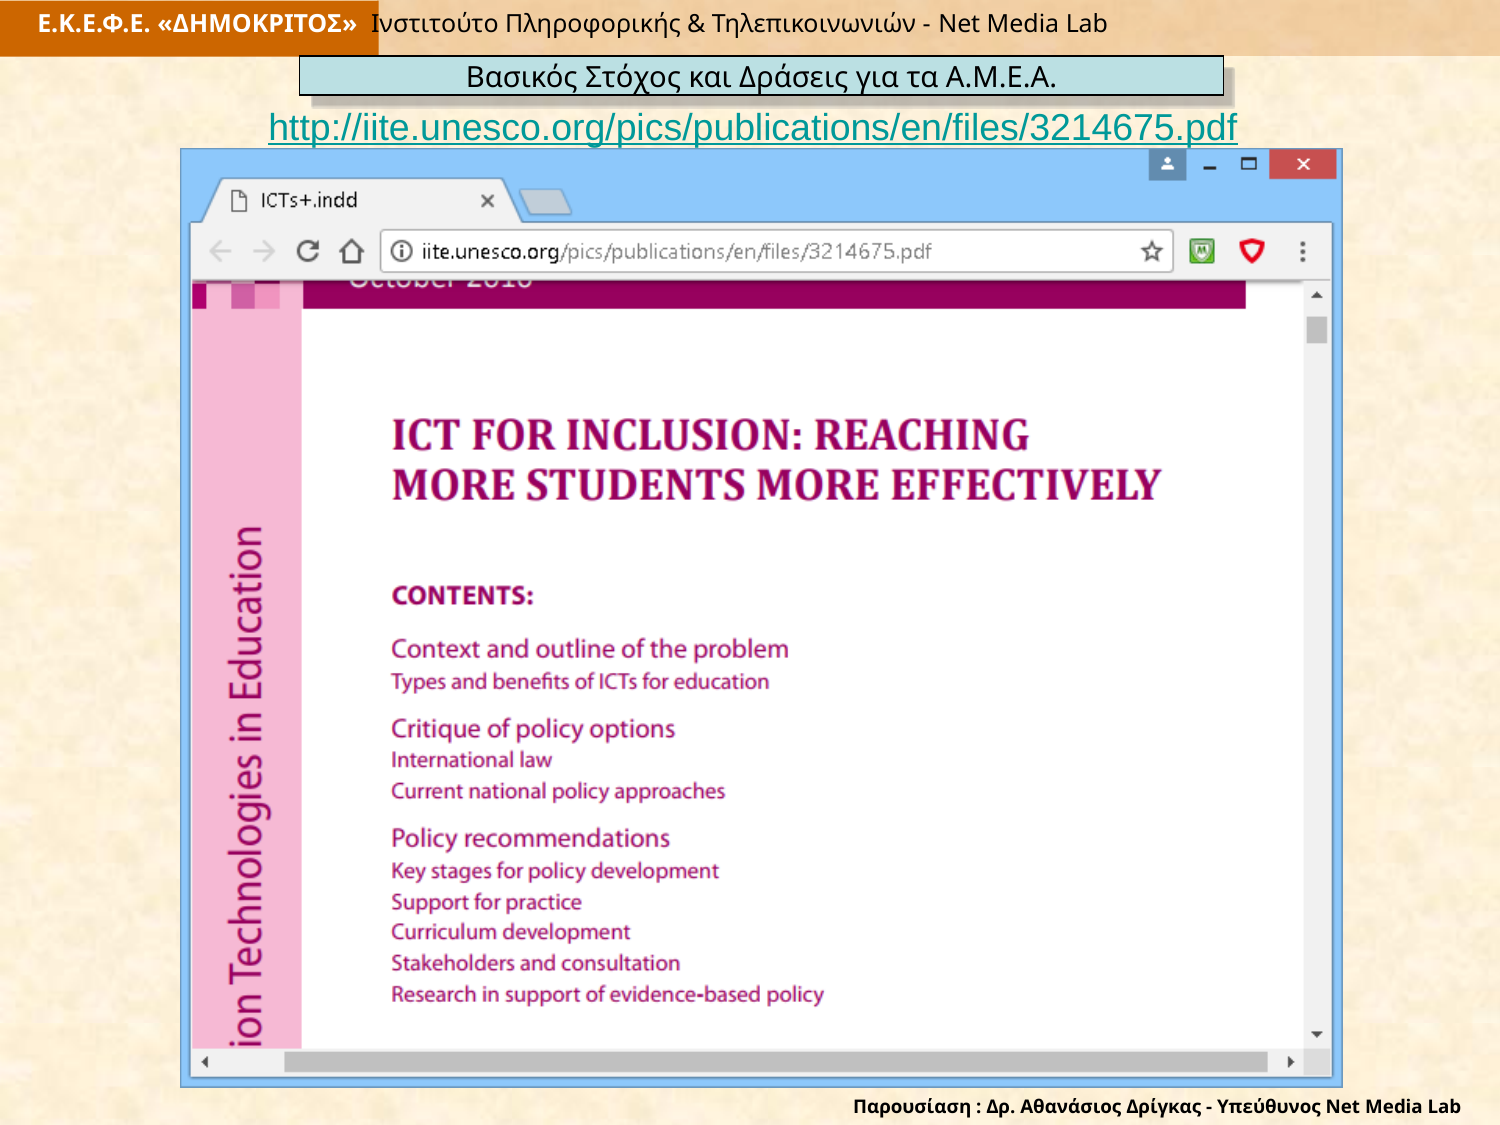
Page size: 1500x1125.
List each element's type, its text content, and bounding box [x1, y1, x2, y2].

text_box [0, 0, 377, 57]
text_box Παρουσίαση : Δρ. Αθανάσιος Δρίγκας - Υπεύθυνος Net Media Lab [838, 1087, 1500, 1125]
picture [0, 56, 1500, 1125]
text_box Βασικός Στόχος και Δράσεις για τα Α.Μ.Ε.Α. [280, 50, 1243, 96]
text_box [377, 0, 1500, 56]
text_box Ε.Κ.Ε.Φ.Ε. «ΔΗΜΟΚΡΙΤΟΣ» Ινστιτούτο Πληροφορικής & Τηλεπικοινωνιών - Net Media Lab [22, 0, 1364, 45]
text_box http://iite.unesco.org/pics/publications/en/files/3214675.pdf [253, 96, 1270, 146]
